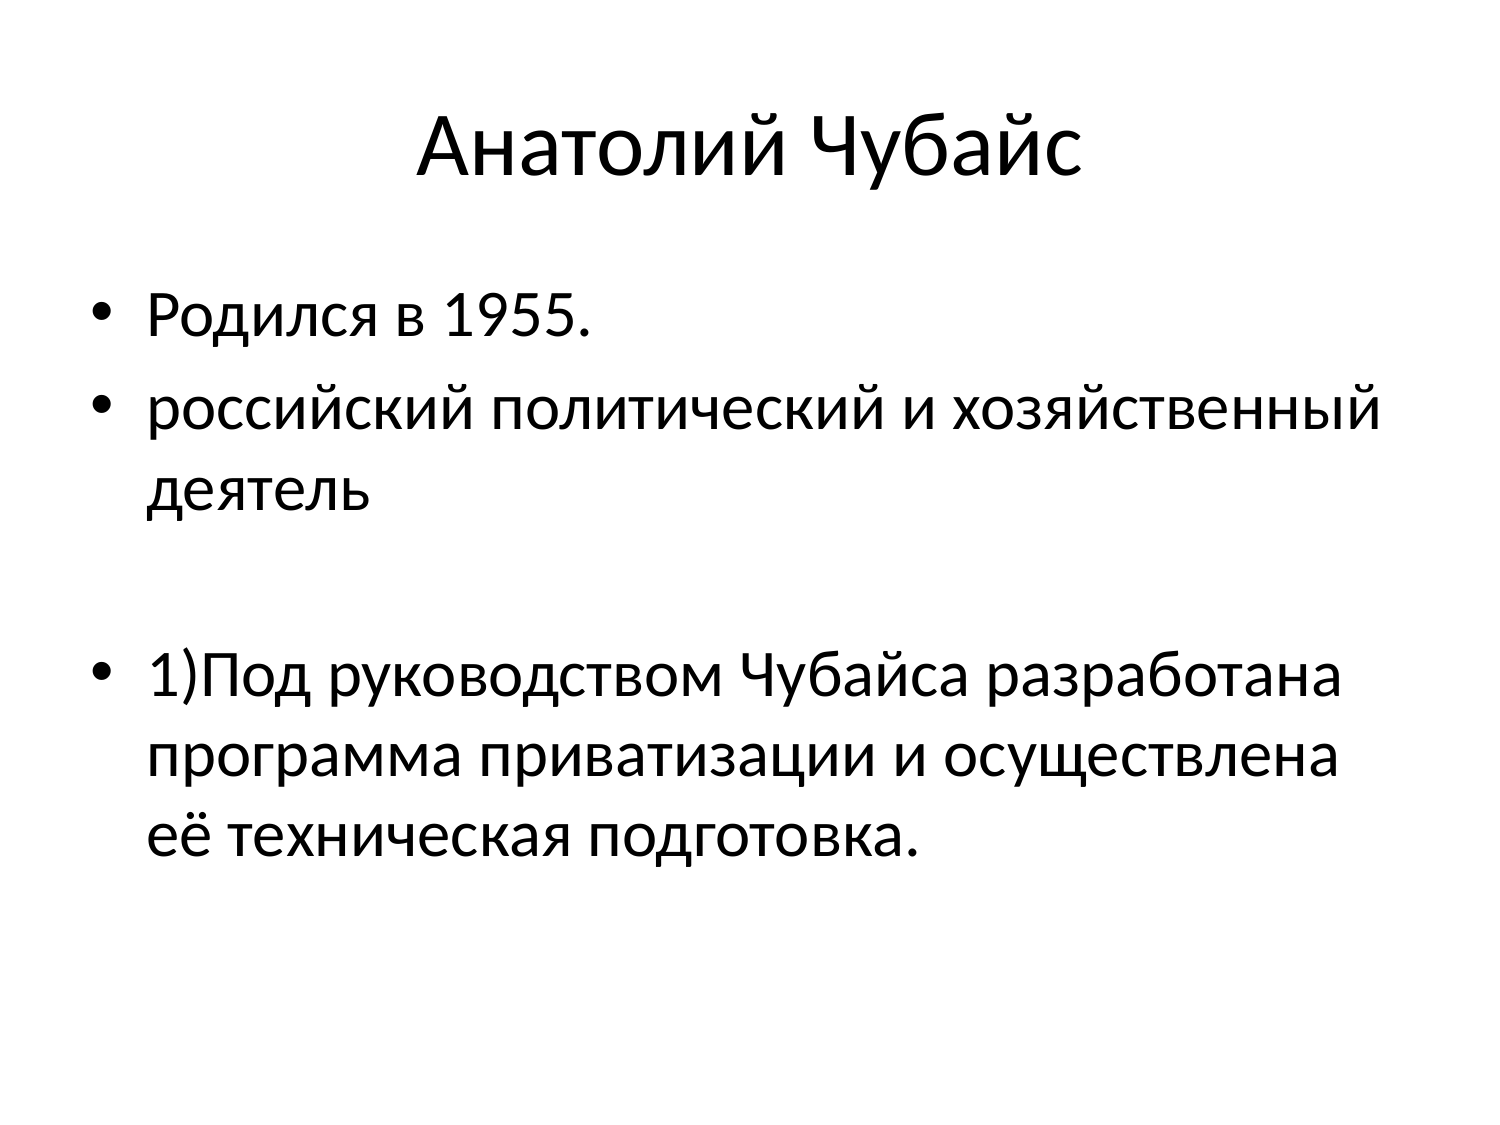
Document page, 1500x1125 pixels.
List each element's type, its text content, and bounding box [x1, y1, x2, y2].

title Анатолий Чубайс [75, 45, 1425, 233]
list Родился в 1955. российский политический и хозяйственный деятель 1)Под руководством Чубайса разработана программа приватизации и осуществлена её техническая подготовка. [75, 262, 1425, 1005]
